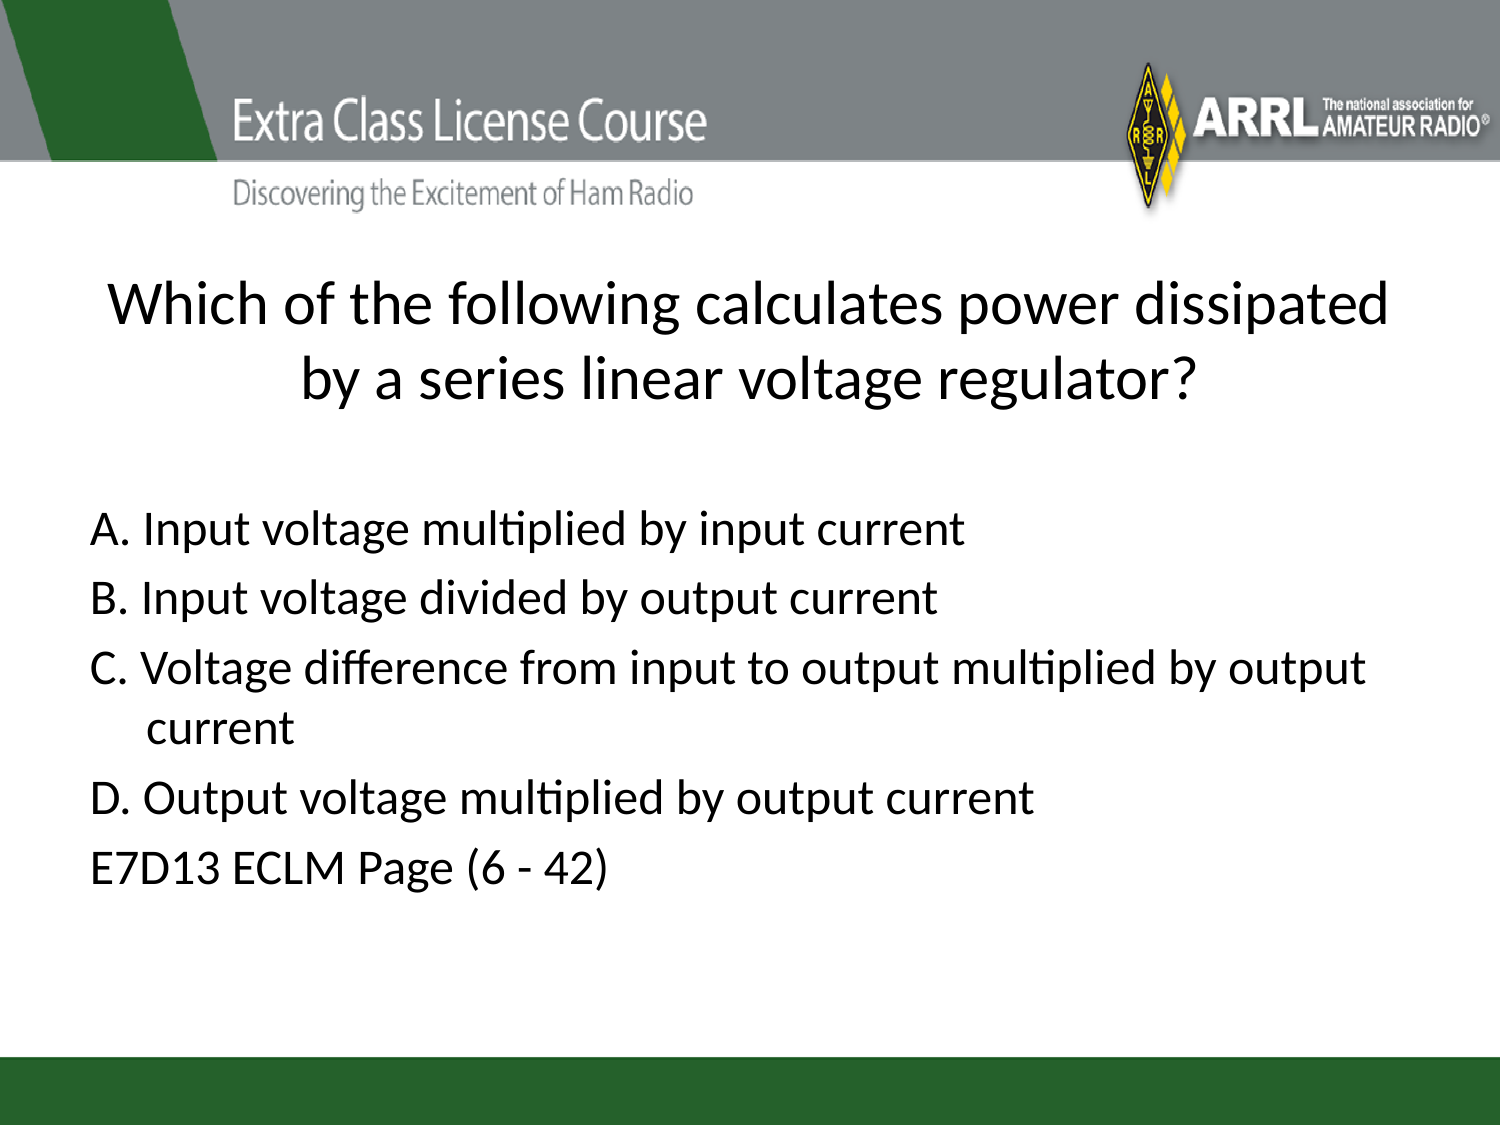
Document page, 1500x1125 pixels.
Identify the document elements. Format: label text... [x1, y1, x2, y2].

title Which of the following calculates power dissipated by a series linear voltage regulator? [75, 254, 1425, 435]
list A. Input voltage multiplied by input current B. Input voltage divided by output current C. Voltage difference from input to output multiplied by output current D. Output voltage multiplied by output current E7D13 ECLM Page (6 - 42) [75, 487, 1425, 1005]
picture [0, 0, 1500, 1125]
